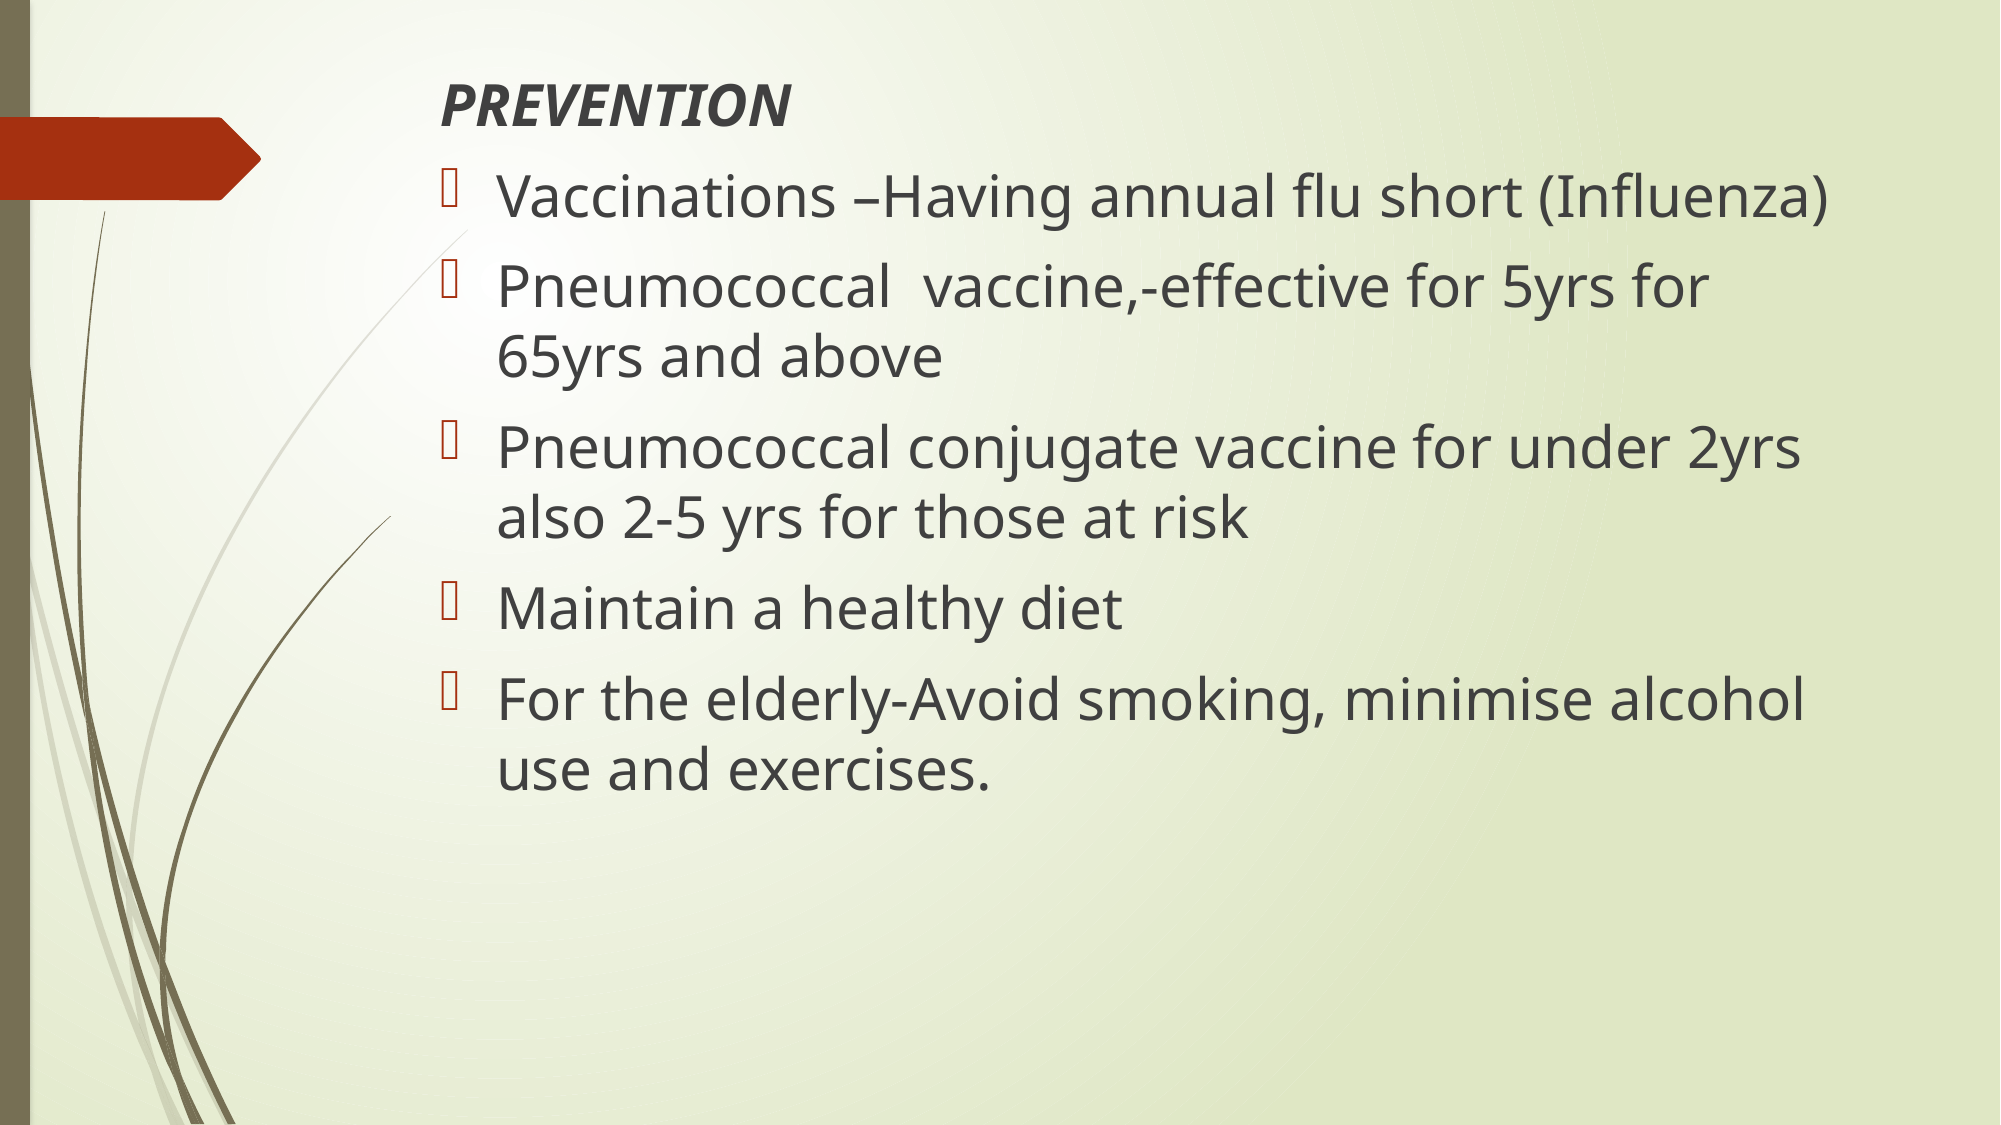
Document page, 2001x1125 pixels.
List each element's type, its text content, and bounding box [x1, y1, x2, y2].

list PREVENTION Vaccinations –Having annual flu short (Influenza) Pneumococcal vaccine,-effective for 5yrs for 65yrs and above Pneumococcal conjugate vaccine for under 2yrs also 2-5 yrs for those at risk Maintain a healthy diet For the elderly-Avoid smoking, minimise alcohol use and exercises. [424, 60, 1888, 970]
